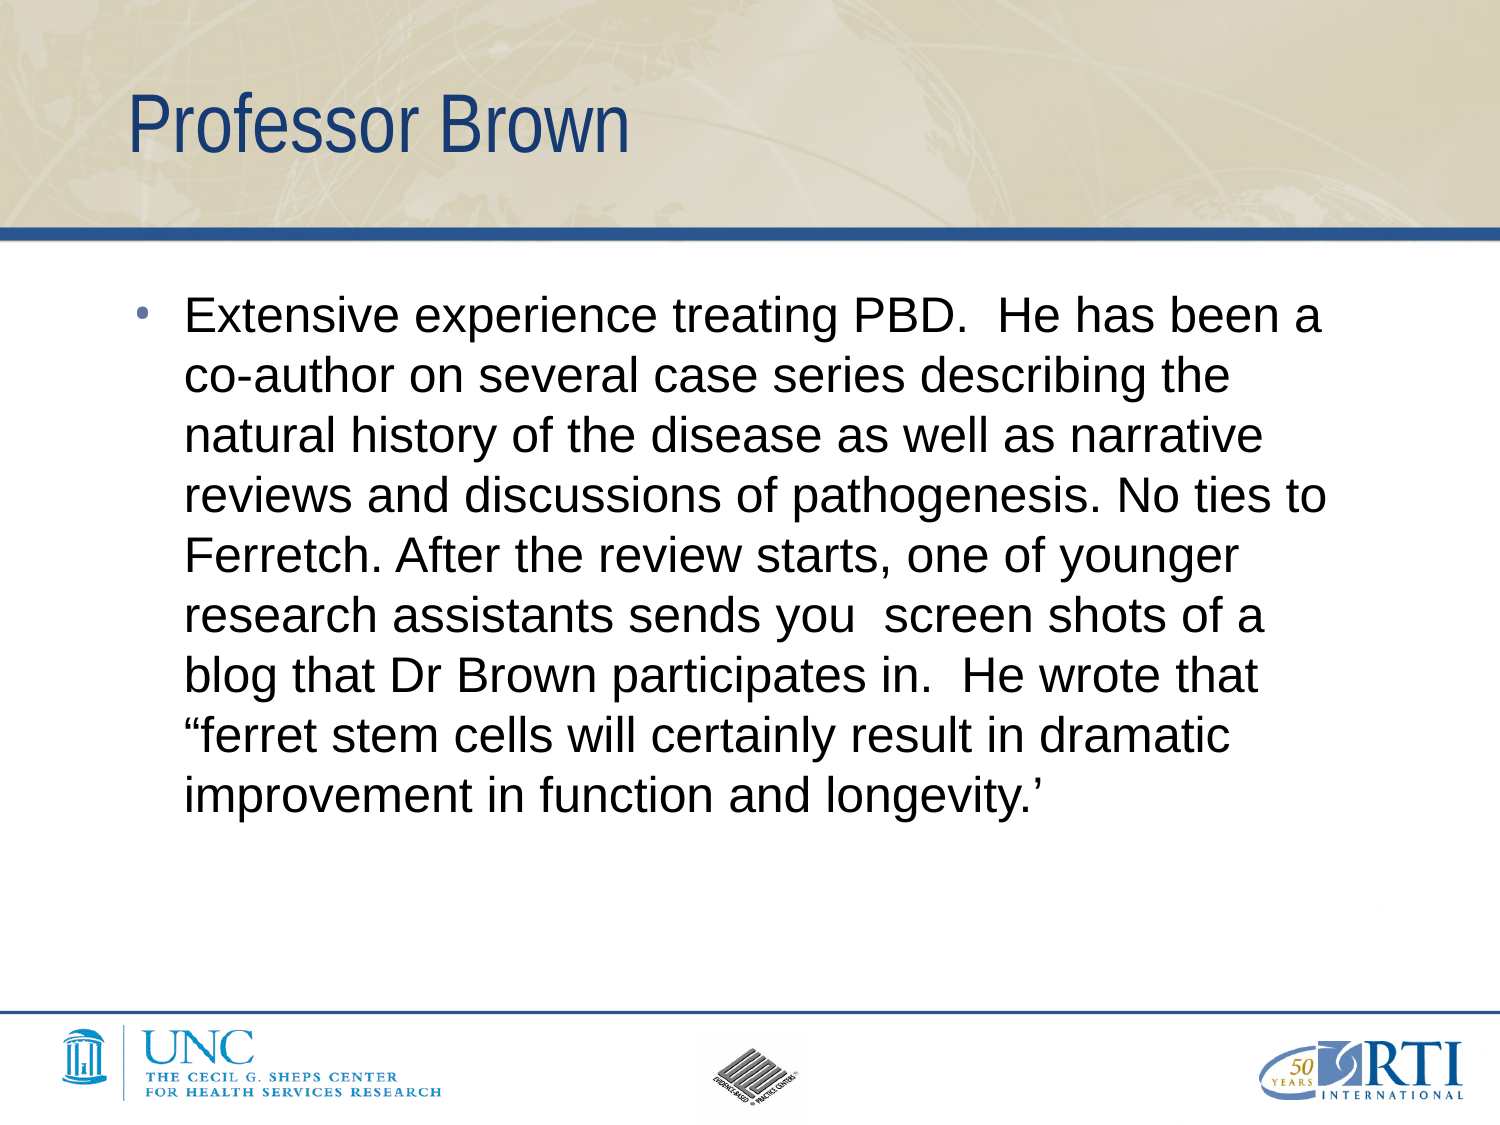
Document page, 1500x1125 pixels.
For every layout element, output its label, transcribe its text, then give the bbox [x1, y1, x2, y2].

list Extensive experience treating PBD. He has been a co-author on several case series describing the natural history of the disease as well as narrative reviews and discussions of pathogenesis. No ties to Ferretch. After the review starts, one of younger research assistants sends you screen shots of a blog that Dr Brown participates in. He wrote that “ferret stem cells will certainly result in dramatic improvement in function and longevity.’ [112, 274, 1388, 976]
picture [0, 0, 1500, 1010]
title Professor Brown [112, 24, 1388, 213]
picture [0, 1015, 1500, 1125]
